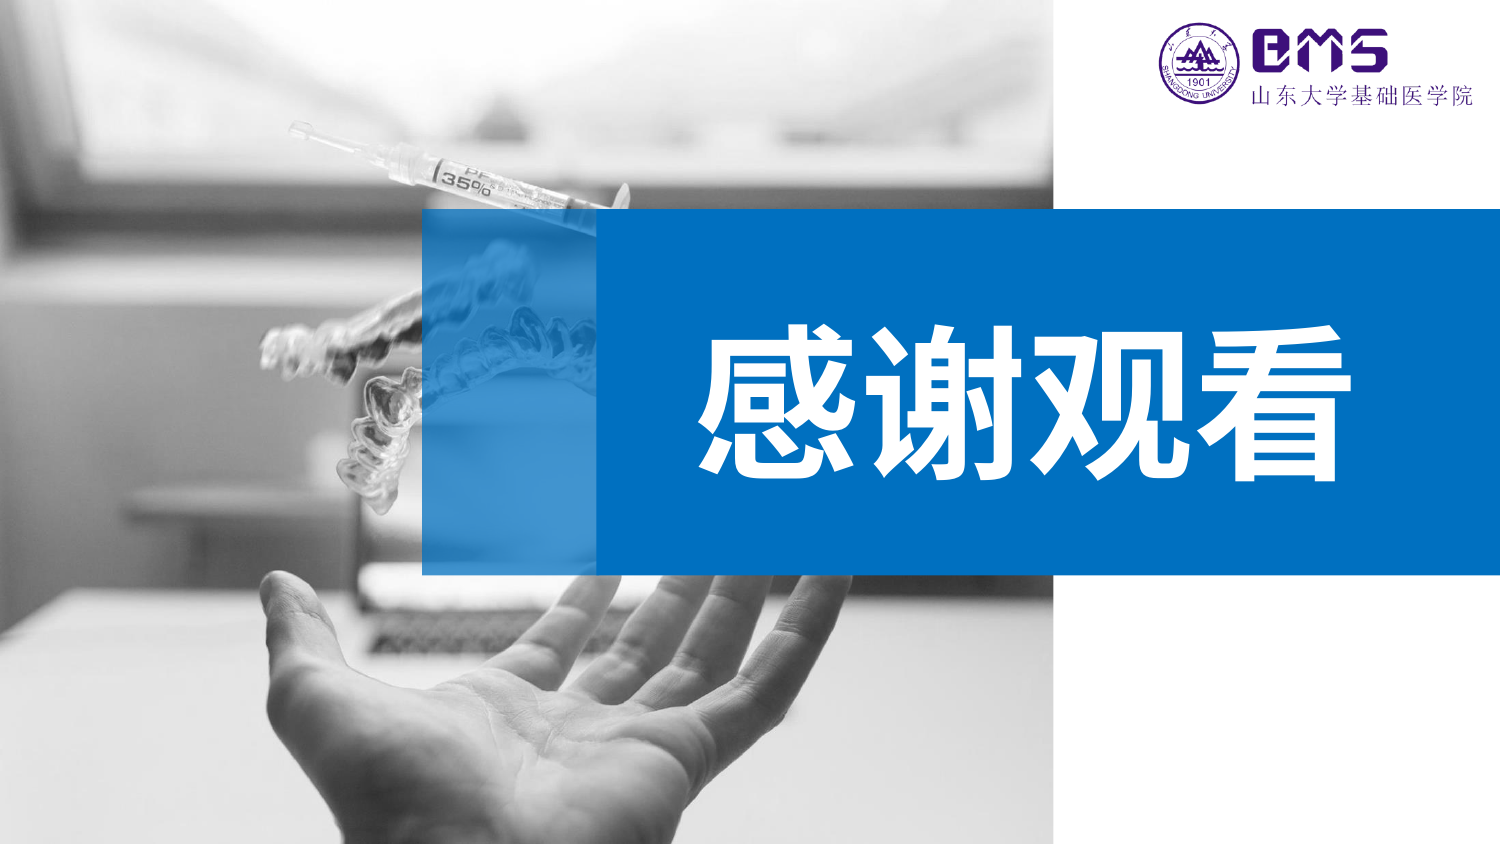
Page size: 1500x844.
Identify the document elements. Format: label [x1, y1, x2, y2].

text_box [421, 208, 1500, 576]
picture [1127, 0, 1500, 151]
picture [0, 0, 1054, 844]
